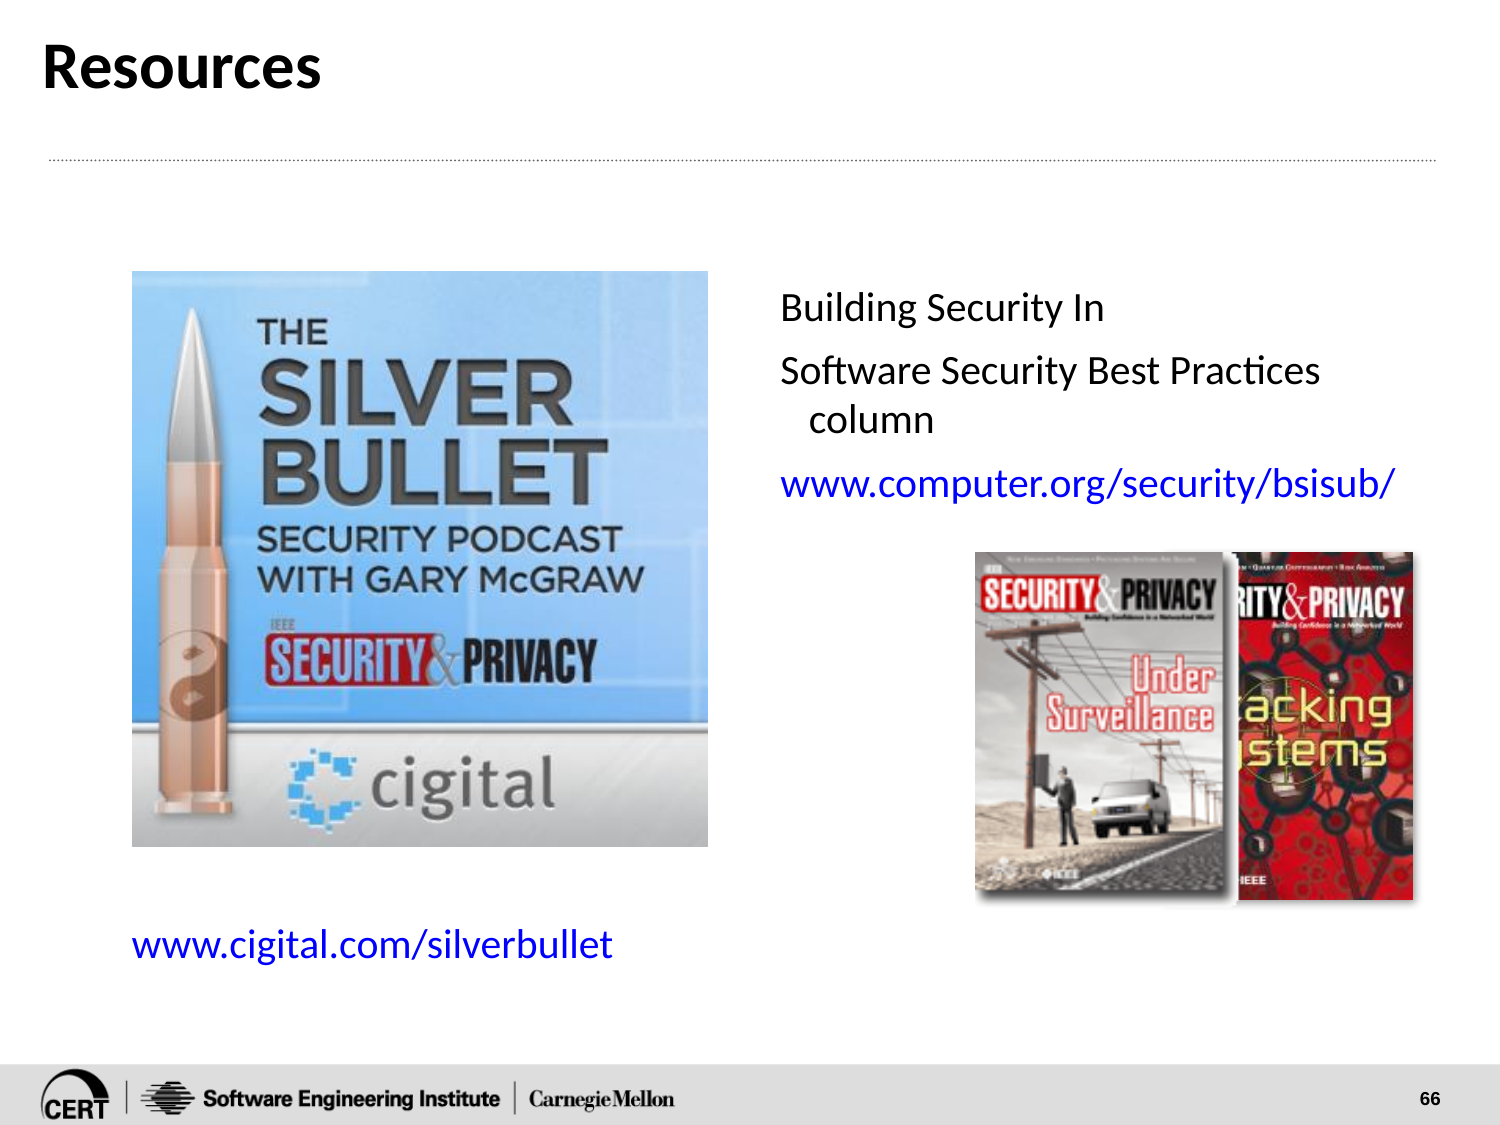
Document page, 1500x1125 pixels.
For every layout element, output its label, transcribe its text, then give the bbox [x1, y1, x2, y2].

list www.cigital.com/silverbullet [103, 281, 738, 1038]
list Building Security In Software Security Best Practices column www.computer.org/security/bsisub/ [762, 281, 1434, 958]
picture [24, 1065, 688, 1125]
picture [131, 271, 708, 848]
title Resources [42, 37, 1434, 155]
picture [974, 551, 1246, 913]
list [1246, 552, 1413, 901]
